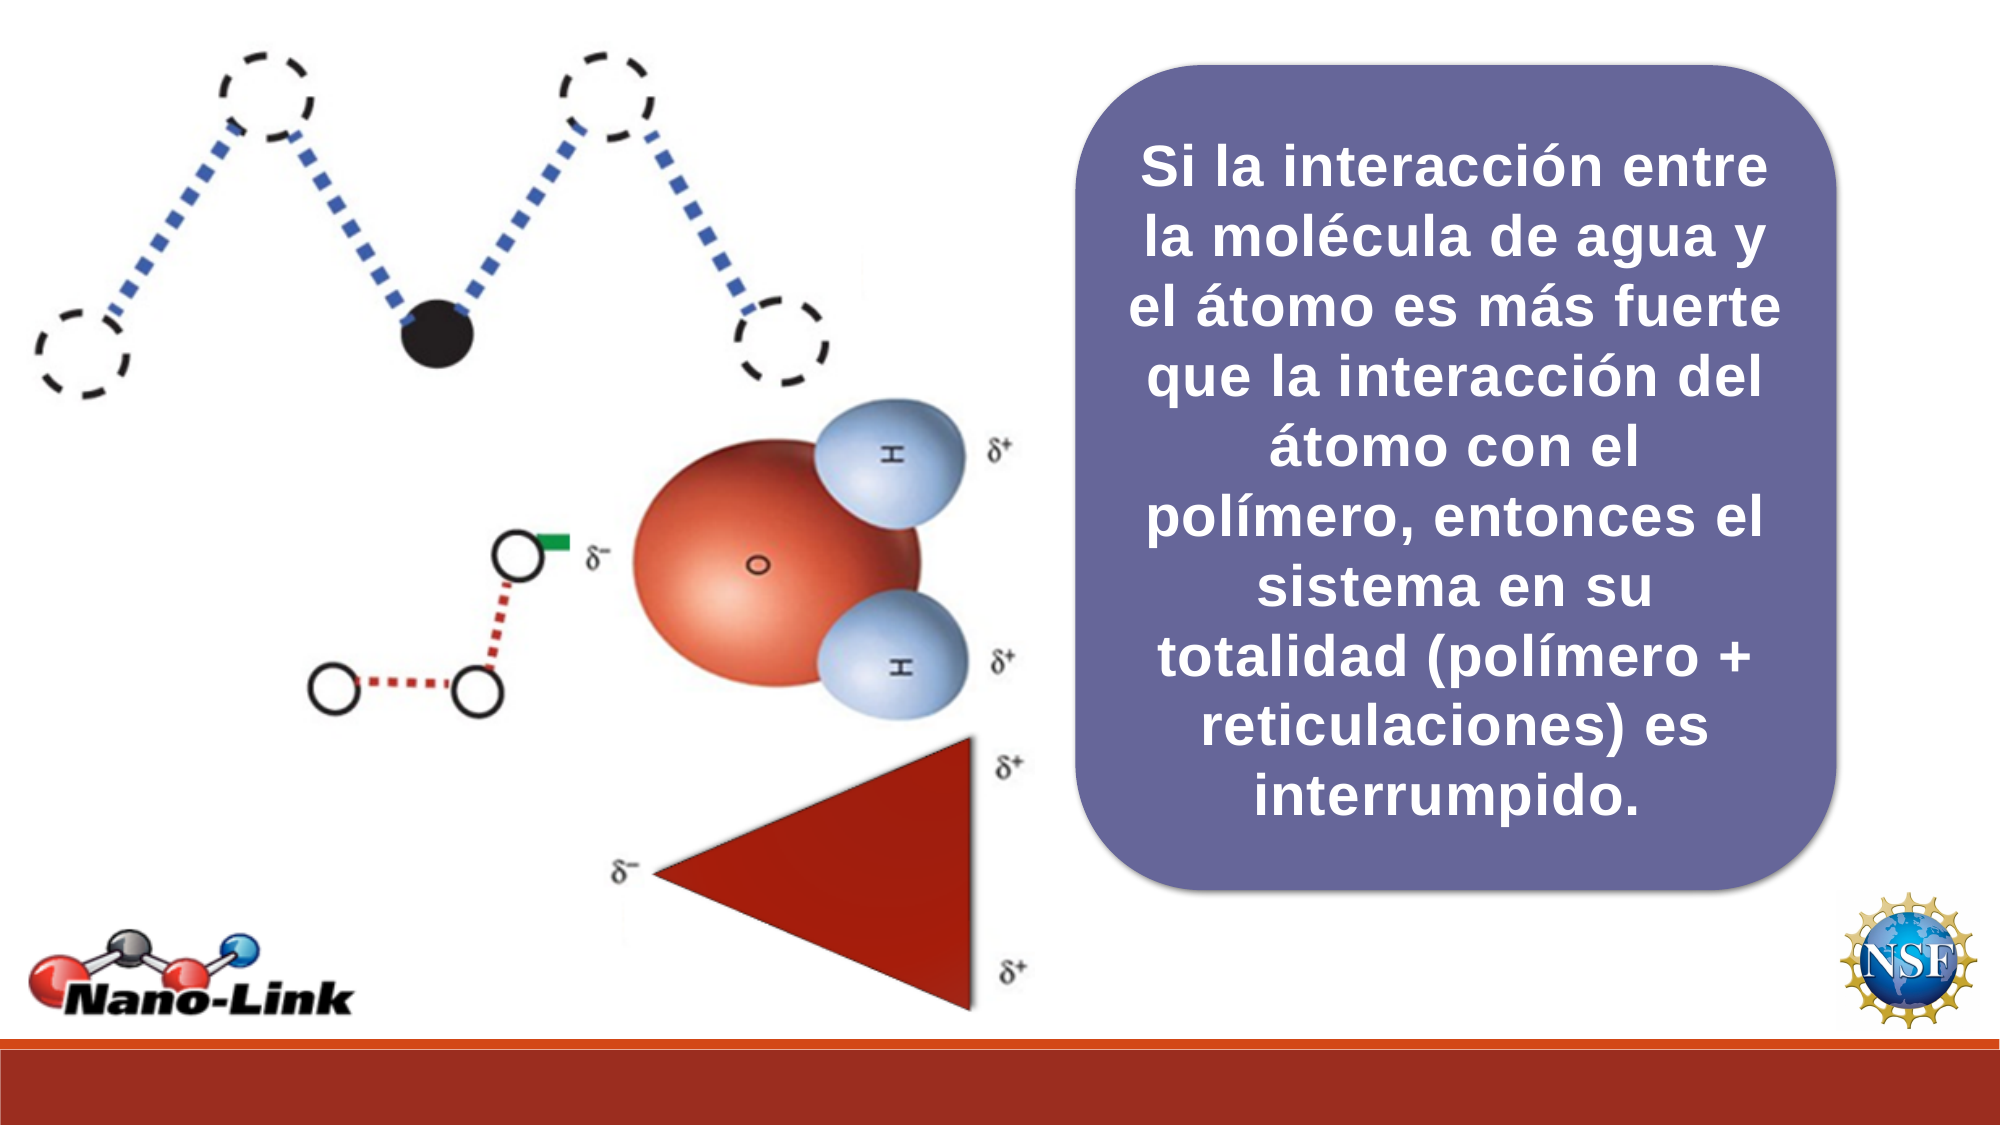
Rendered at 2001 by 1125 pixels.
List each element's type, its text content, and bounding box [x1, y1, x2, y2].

picture [1835, 889, 1981, 1032]
picture [19, 916, 374, 1032]
picture [26, 40, 1036, 1016]
text_box Si la interacción entre la molécula de agua y el átomo es más fuerte que la interacción del átomo con el polímero, entonces el sistema en su totalidad (polímero + reticulaciones) es interrumpido. [1075, 65, 1837, 891]
